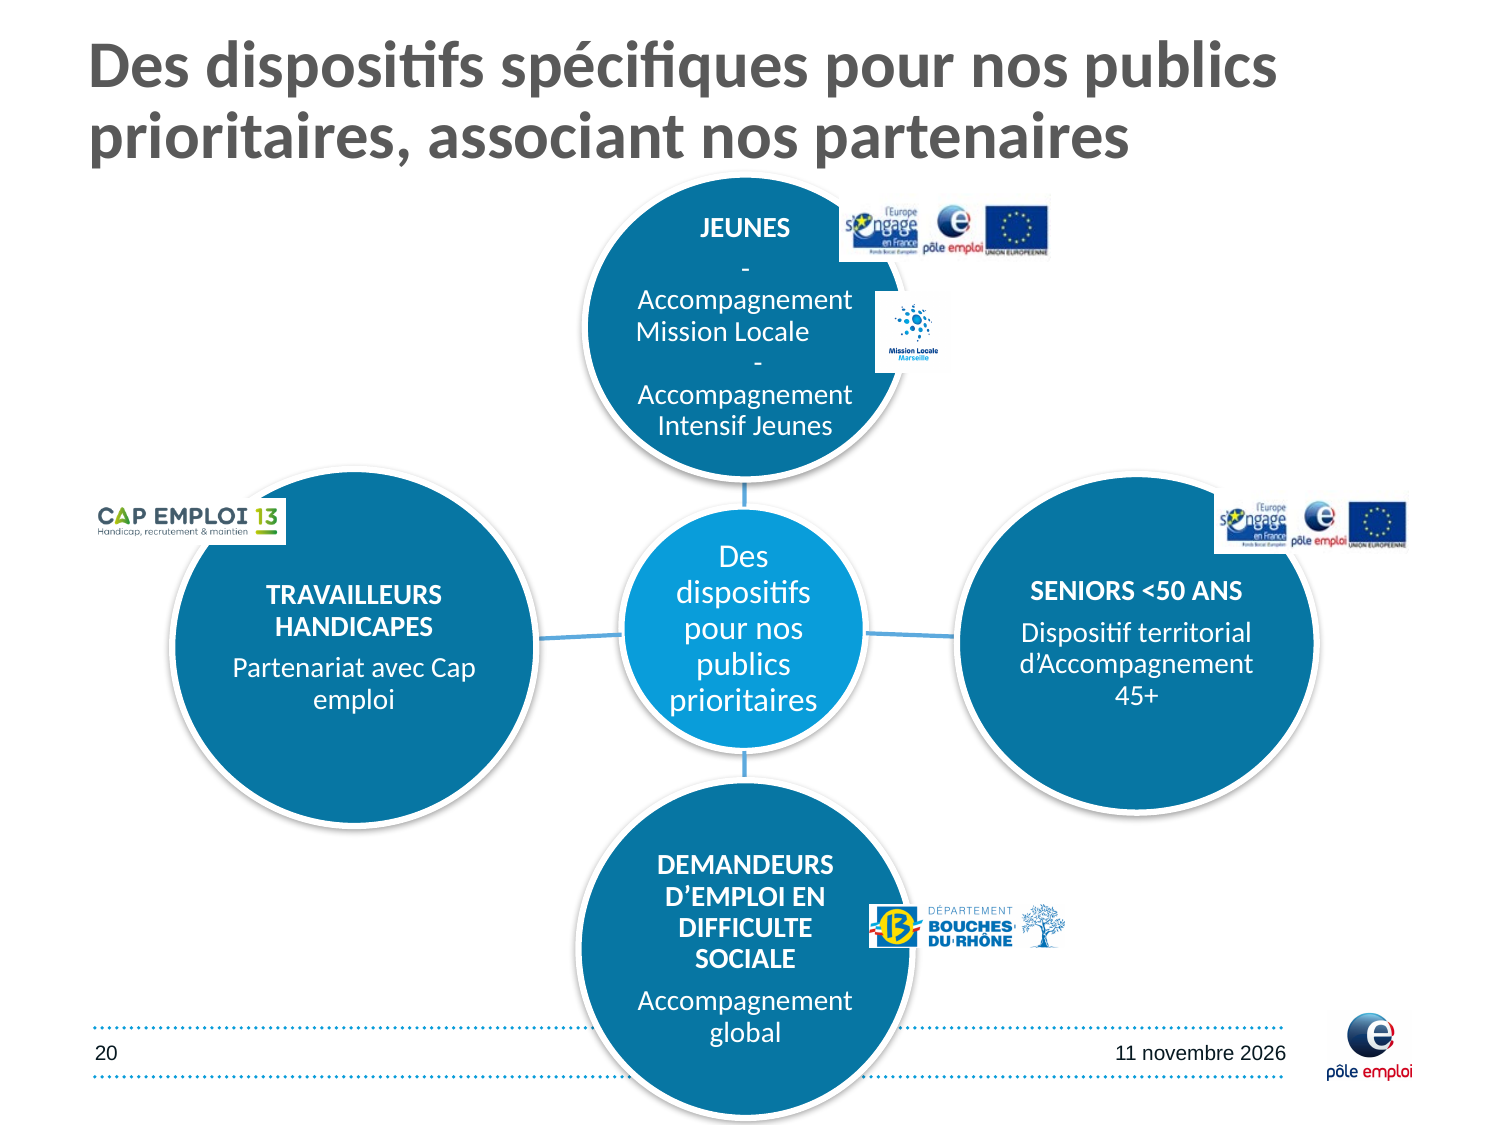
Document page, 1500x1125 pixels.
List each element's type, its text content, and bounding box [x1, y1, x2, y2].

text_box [171, 208, 1317, 1099]
picture [1214, 488, 1410, 554]
picture [839, 191, 1051, 262]
picture [1327, 1010, 1412, 1081]
picture [876, 291, 951, 373]
title Des dispositifs spécifiques pour nos publics prioritaires, associant nos partenaires [0, 0, 1477, 137]
picture [870, 903, 1065, 949]
slide_number 20 [94, 1027, 166, 1077]
picture [88, 498, 285, 545]
